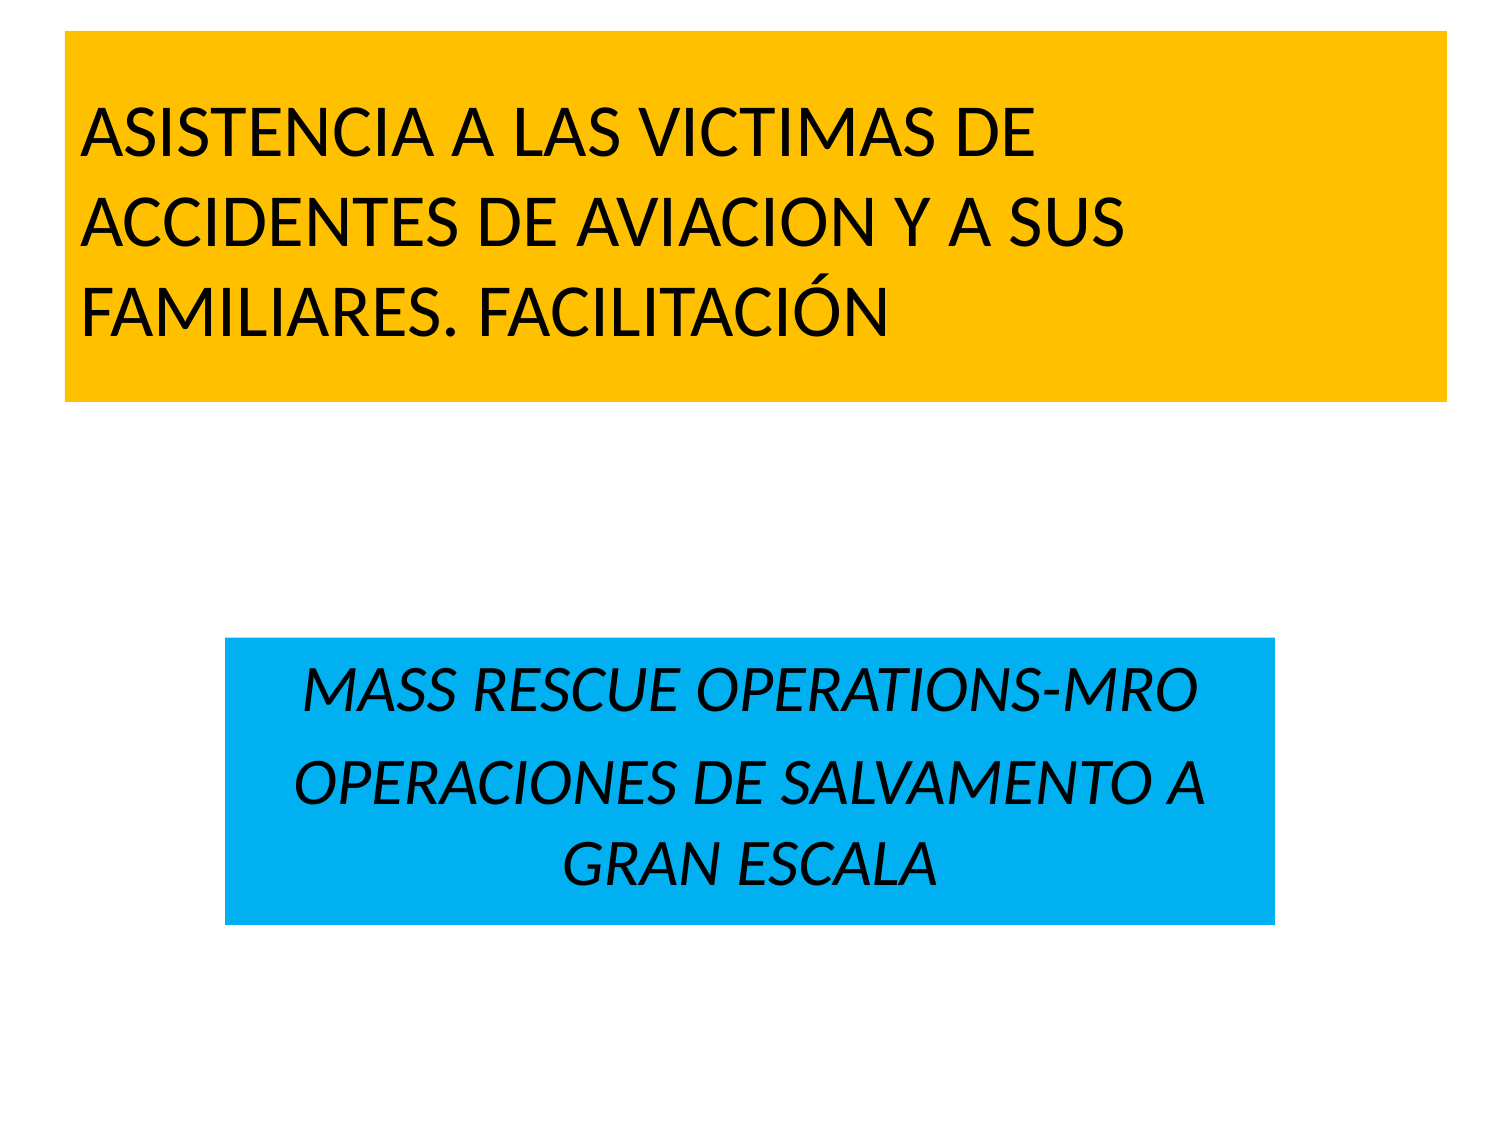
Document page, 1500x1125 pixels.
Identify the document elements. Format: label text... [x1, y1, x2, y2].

title ASISTENCIA A LAS VICTIMAS DE ACCIDENTES DE AVIACION Y A SUS FAMILIARES. FACILITACIÓN [64, 30, 1447, 402]
subtitle MASS RESCUE OPERATIONS-MRO OPERACIONES DE SALVAMENTO A GRAN ESCALA [225, 637, 1275, 925]
